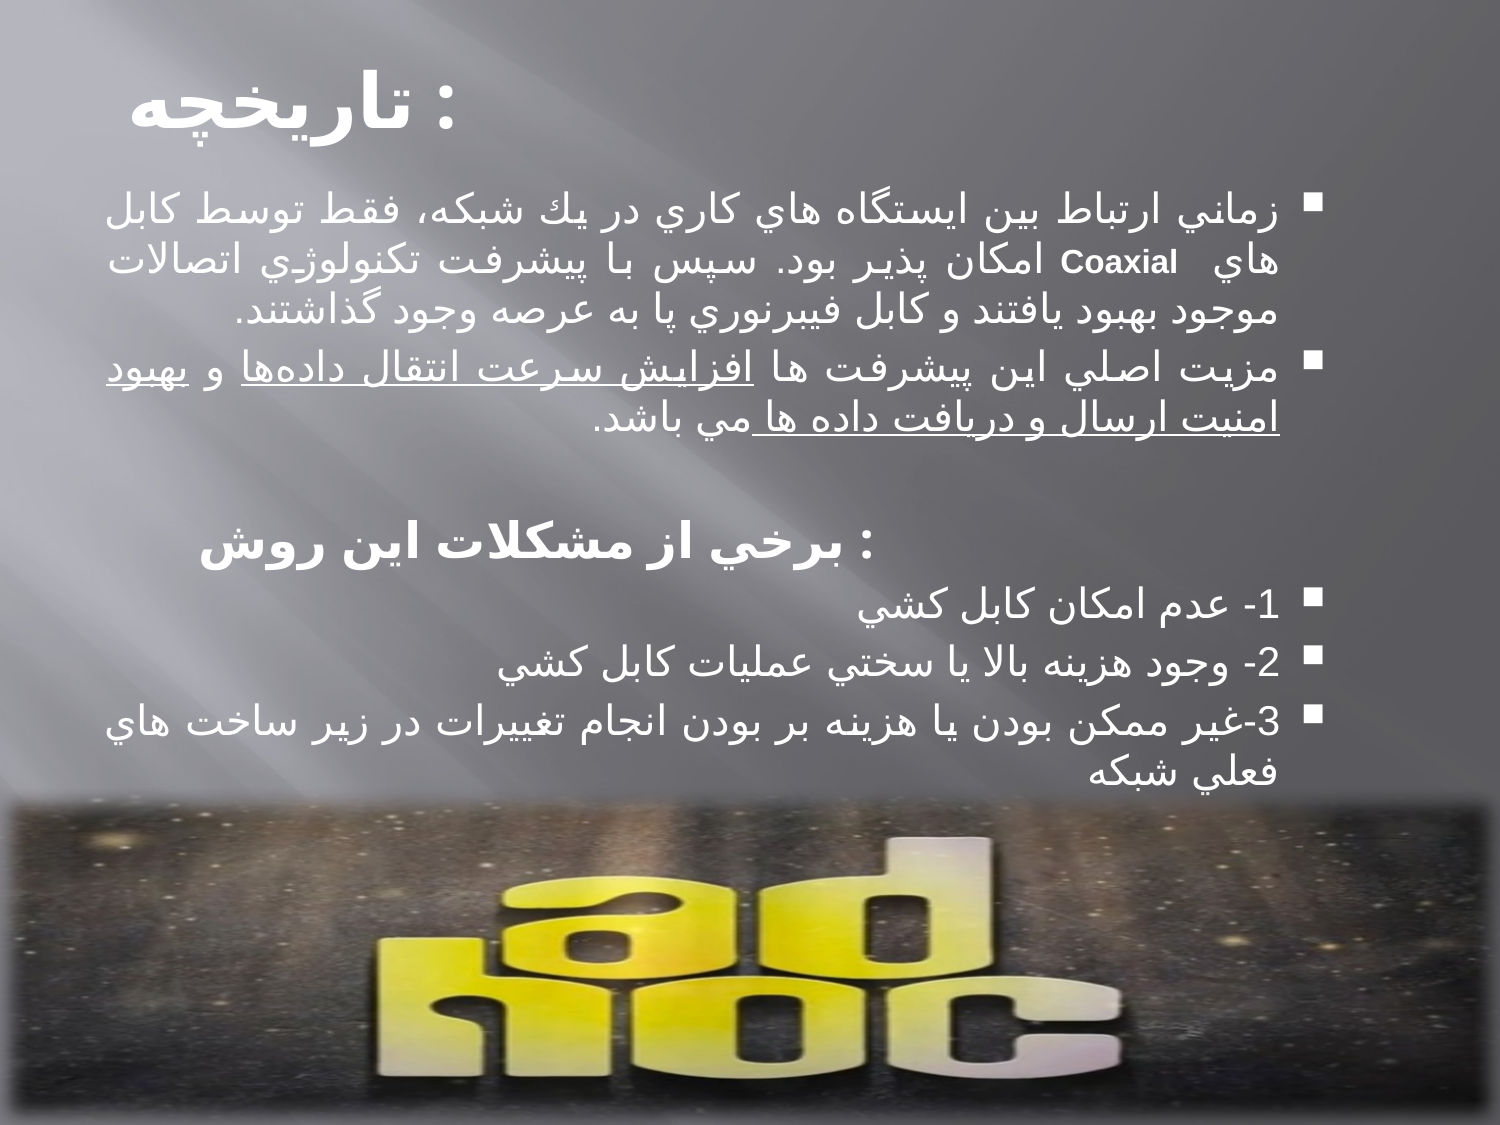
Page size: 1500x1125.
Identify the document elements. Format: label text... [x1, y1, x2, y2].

list زماني ارتباط بين ايستگاه هاي كاري در يك شبكه، فقط توسط كابل هاي Coaxial امكان پذير بود. سپس با پيشرفت تكنولوژي اتصالات موجود بهبود يافتند و كابل فيبر‌نوري پا به عرصه وجود گذاشتند. مزيت اصلي اين پيشرفت ها افزايش سرعت انتقال داده‌ها و بهبود امنيت ارسال و دريافت داده ها مي باشد. برخي از مشكلات این روش : 1- عدم امكان كابل كشي 2- وجود هزينه بالا يا سختي عمليات كابل كشي 3-غير ممكن بودن يا هزينه بر بودن انجام تغييرات در زير ساخت هاي فعلي شبكه [87, 174, 1438, 787]
title تاریخچه : [87, 4, 1438, 174]
picture [0, 787, 1500, 1125]
